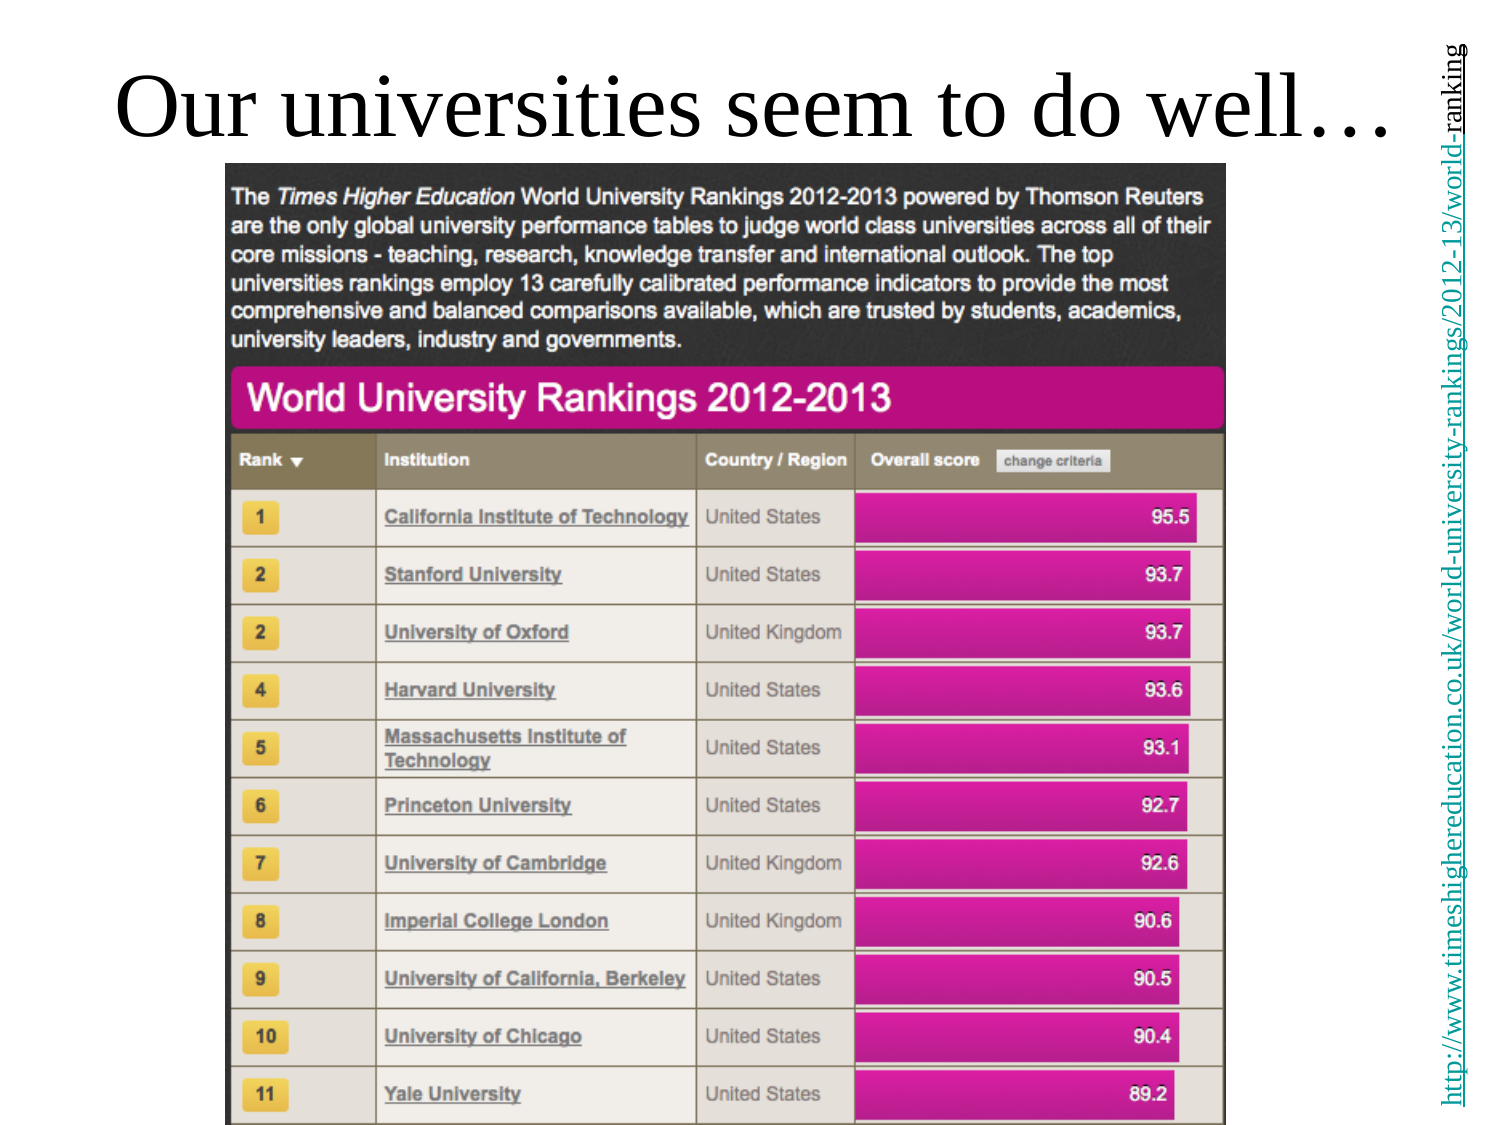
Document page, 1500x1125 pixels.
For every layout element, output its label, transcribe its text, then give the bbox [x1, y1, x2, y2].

text_box http://www.timeshighereducation.co.uk/world-university-rankings/2012-13/world-ranking [1424, 21, 1475, 1122]
picture [224, 163, 1227, 1125]
title Our universities seem to do well… [75, 24, 1424, 175]
